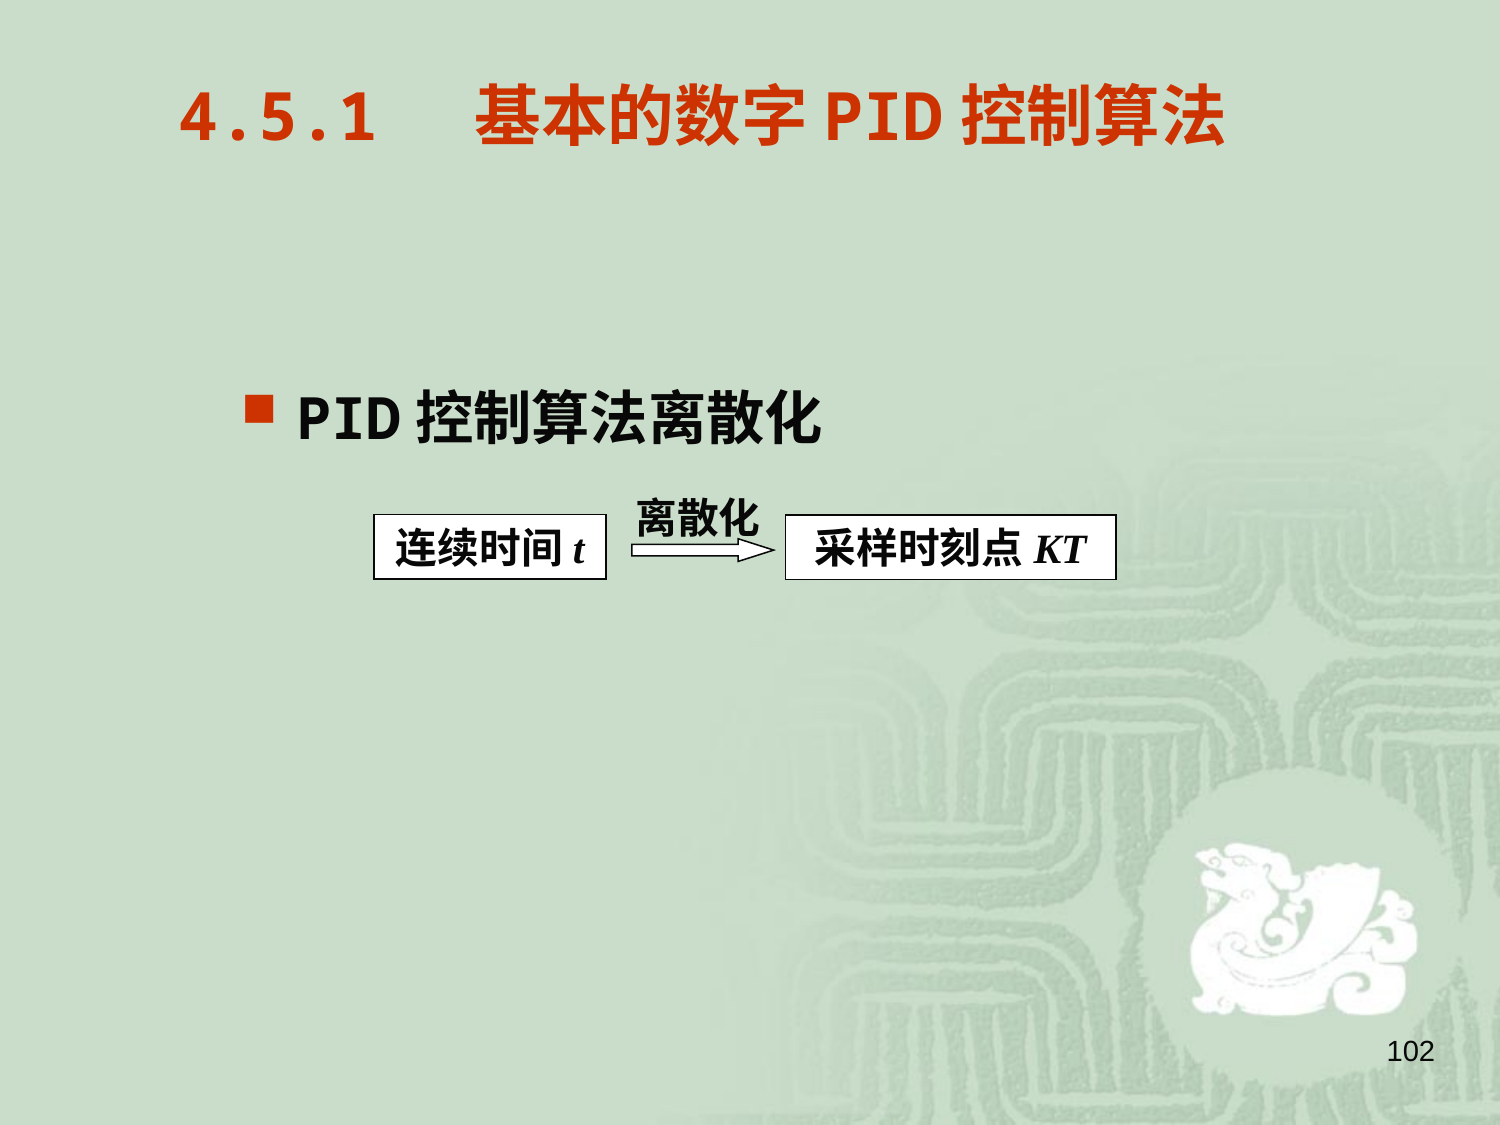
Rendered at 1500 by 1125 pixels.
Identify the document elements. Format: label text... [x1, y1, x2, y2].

picture [0, 0, 1500, 1125]
list PID控制算法离散化 [225, 373, 1500, 905]
slide_number 102 [1074, 1024, 1451, 1103]
text_box 4.5.1 基本的数字PID控制算法 [163, 66, 1242, 161]
text_box [631, 538, 774, 562]
text_box 离散化 [620, 484, 776, 550]
text_box 连续时间t [374, 514, 606, 580]
text_box 采样时刻点KT [785, 514, 1117, 580]
